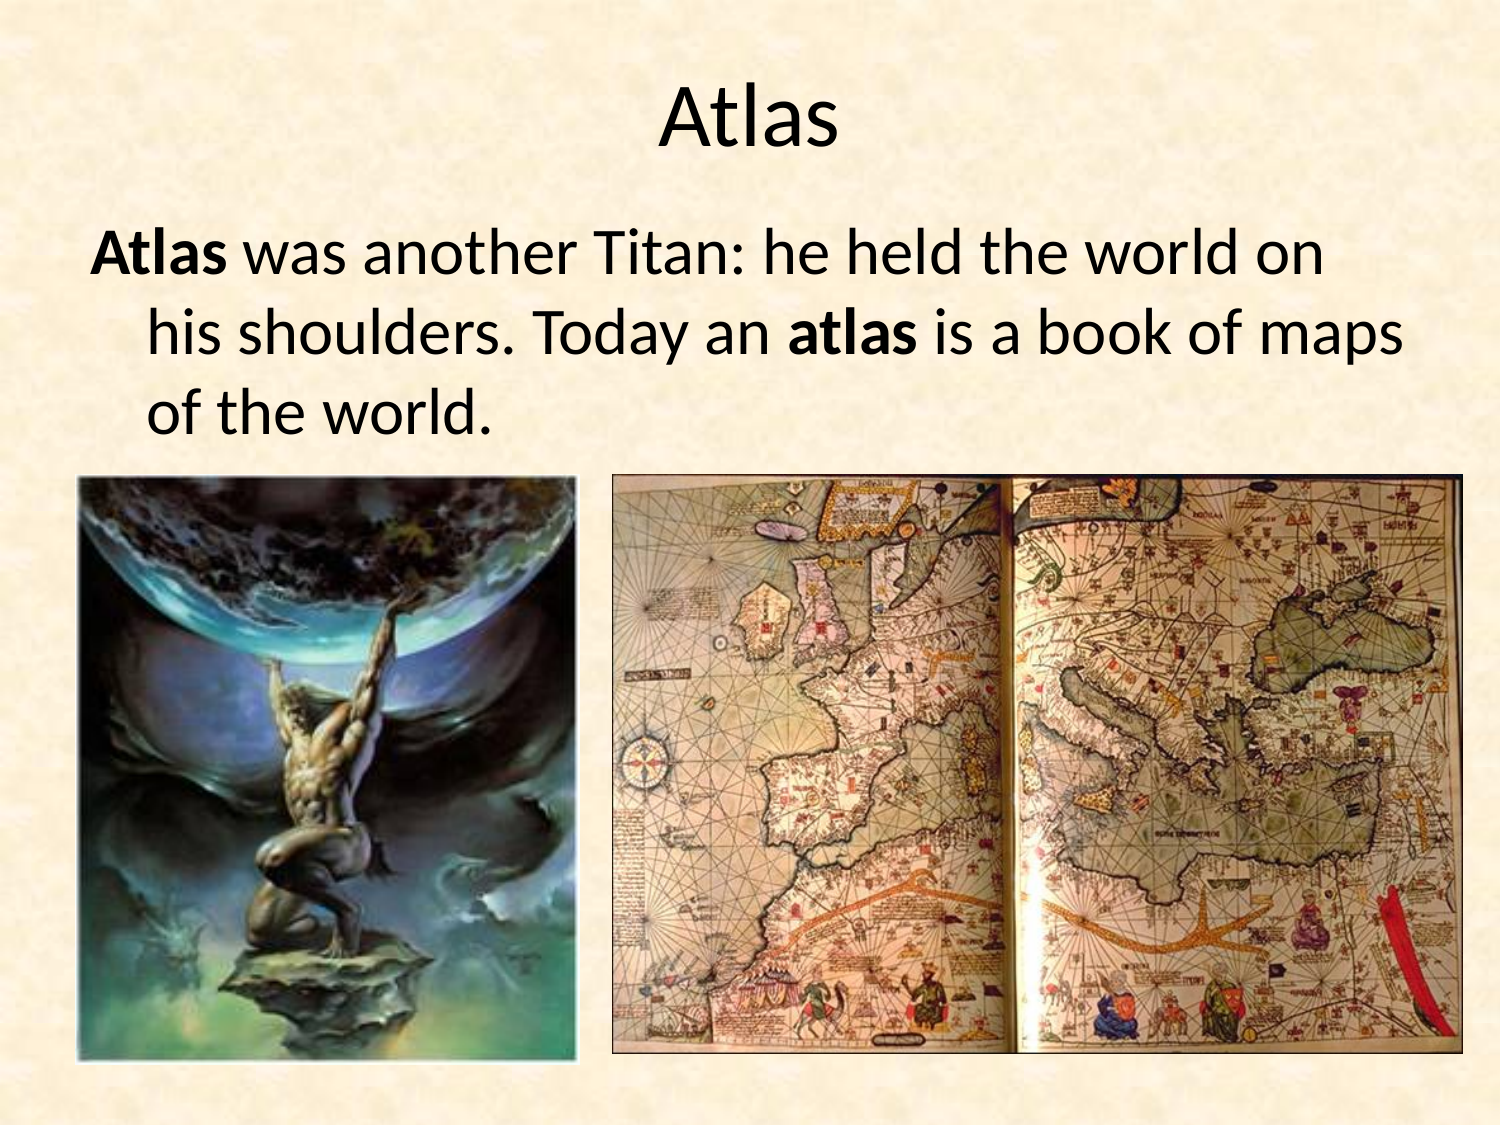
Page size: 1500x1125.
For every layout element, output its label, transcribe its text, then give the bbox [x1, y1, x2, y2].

list Atlas was another Titan: he held the world on his shoulders. Today an atlas is a book of maps of the world. [74, 199, 1426, 1051]
picture [0, 0, 1500, 1125]
title Atlas [74, 44, 1426, 176]
